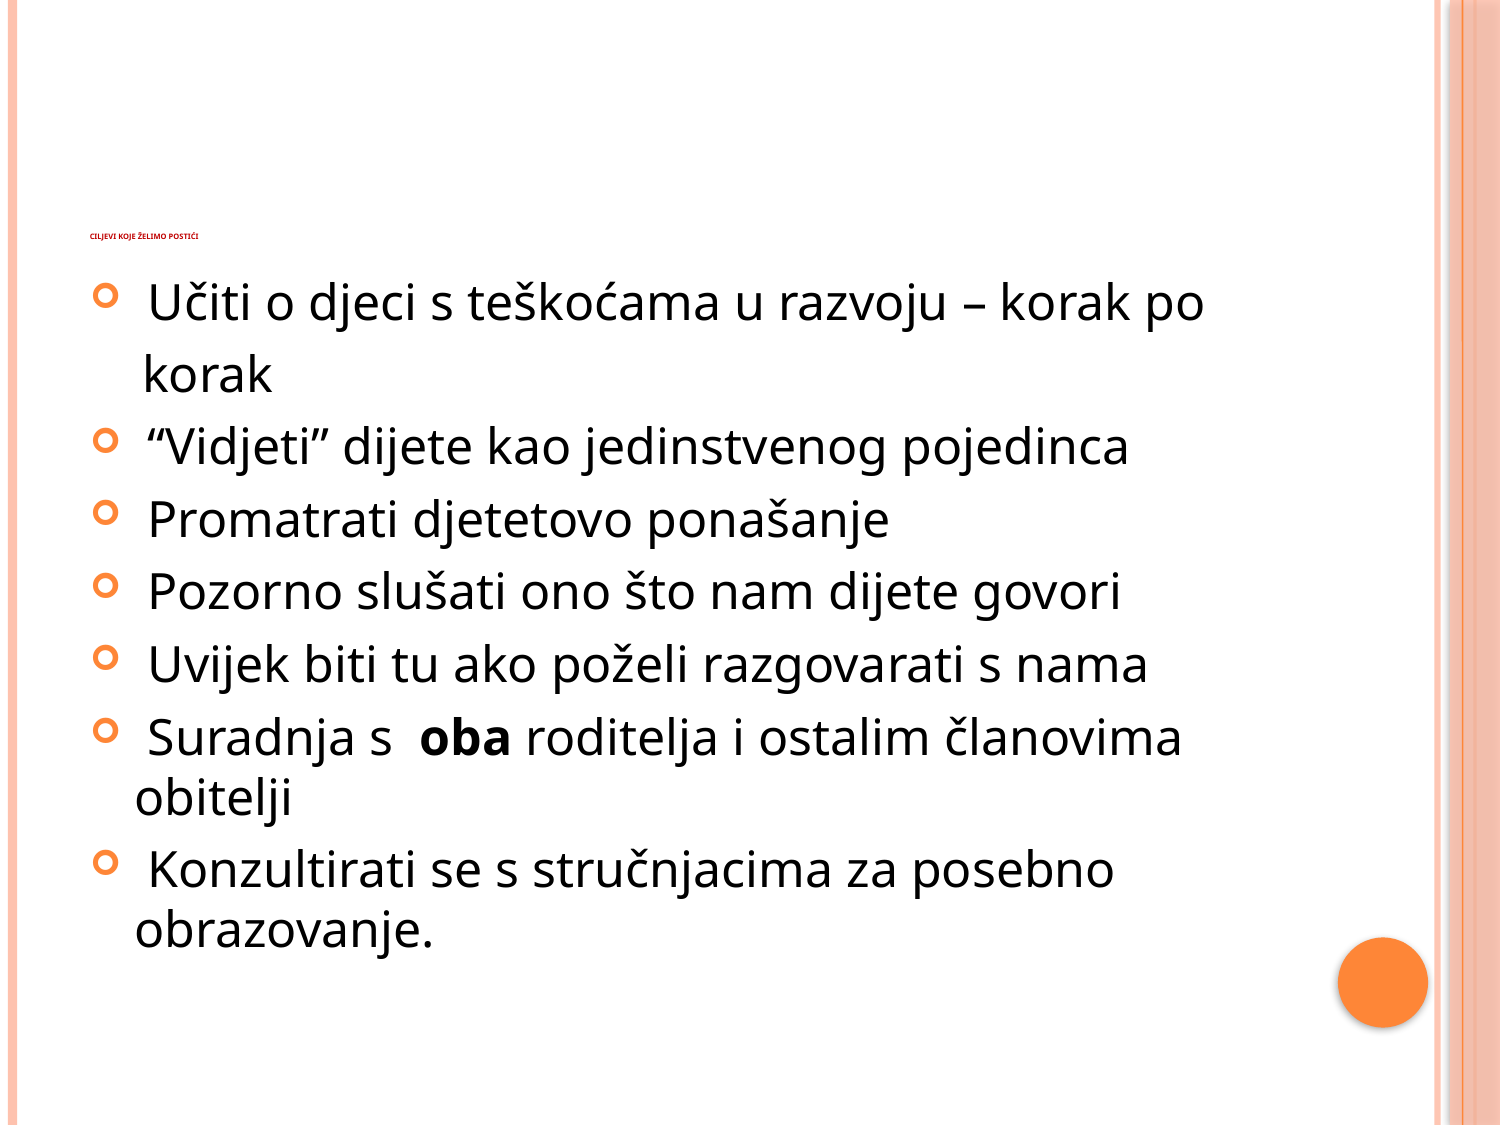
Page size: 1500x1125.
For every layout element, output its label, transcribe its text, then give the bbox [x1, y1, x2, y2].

list Učiti o djeci s teškoćama u razvoju – korak po korak “Vidjeti” dijete kao jedinstvenog pojedinca Promatrati djetetovo ponašanje Pozorno slušati ono što nam dijete govori Uvijek biti tu ako poželi razgovarati s nama Suradnja s oba roditelja i ostalim članovima obitelji Konzultirati se s stručnjacima za posebno obrazovanje. [74, 262, 1301, 1063]
title ciljevi koje želimo postići [75, 93, 1300, 258]
